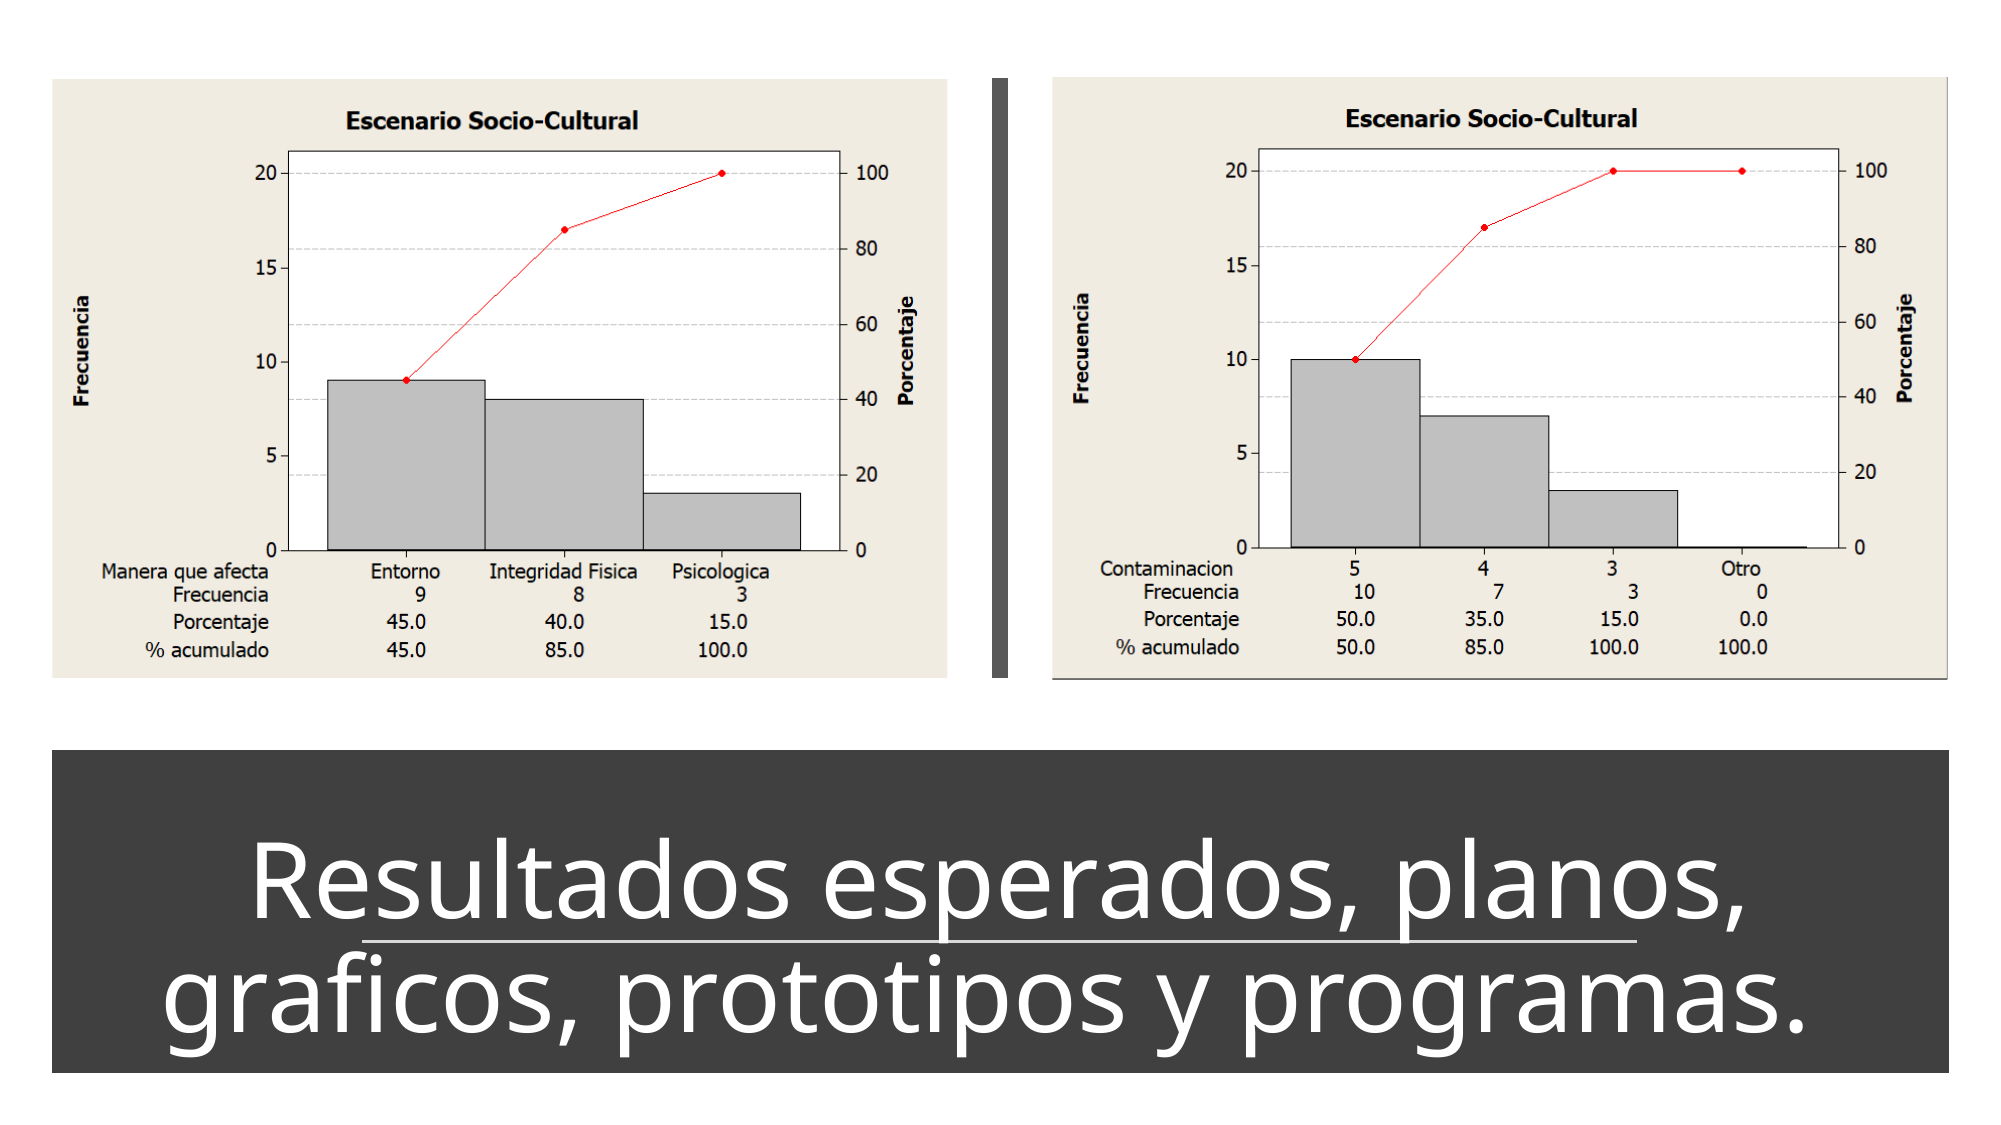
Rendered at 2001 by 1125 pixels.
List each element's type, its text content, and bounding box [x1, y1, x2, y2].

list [52, 78, 948, 678]
text_box [61, 759, 1939, 1064]
title Resultados esperados, planos, graficos, prototipos y programas. [86, 818, 1914, 1063]
picture [1052, 77, 1948, 680]
